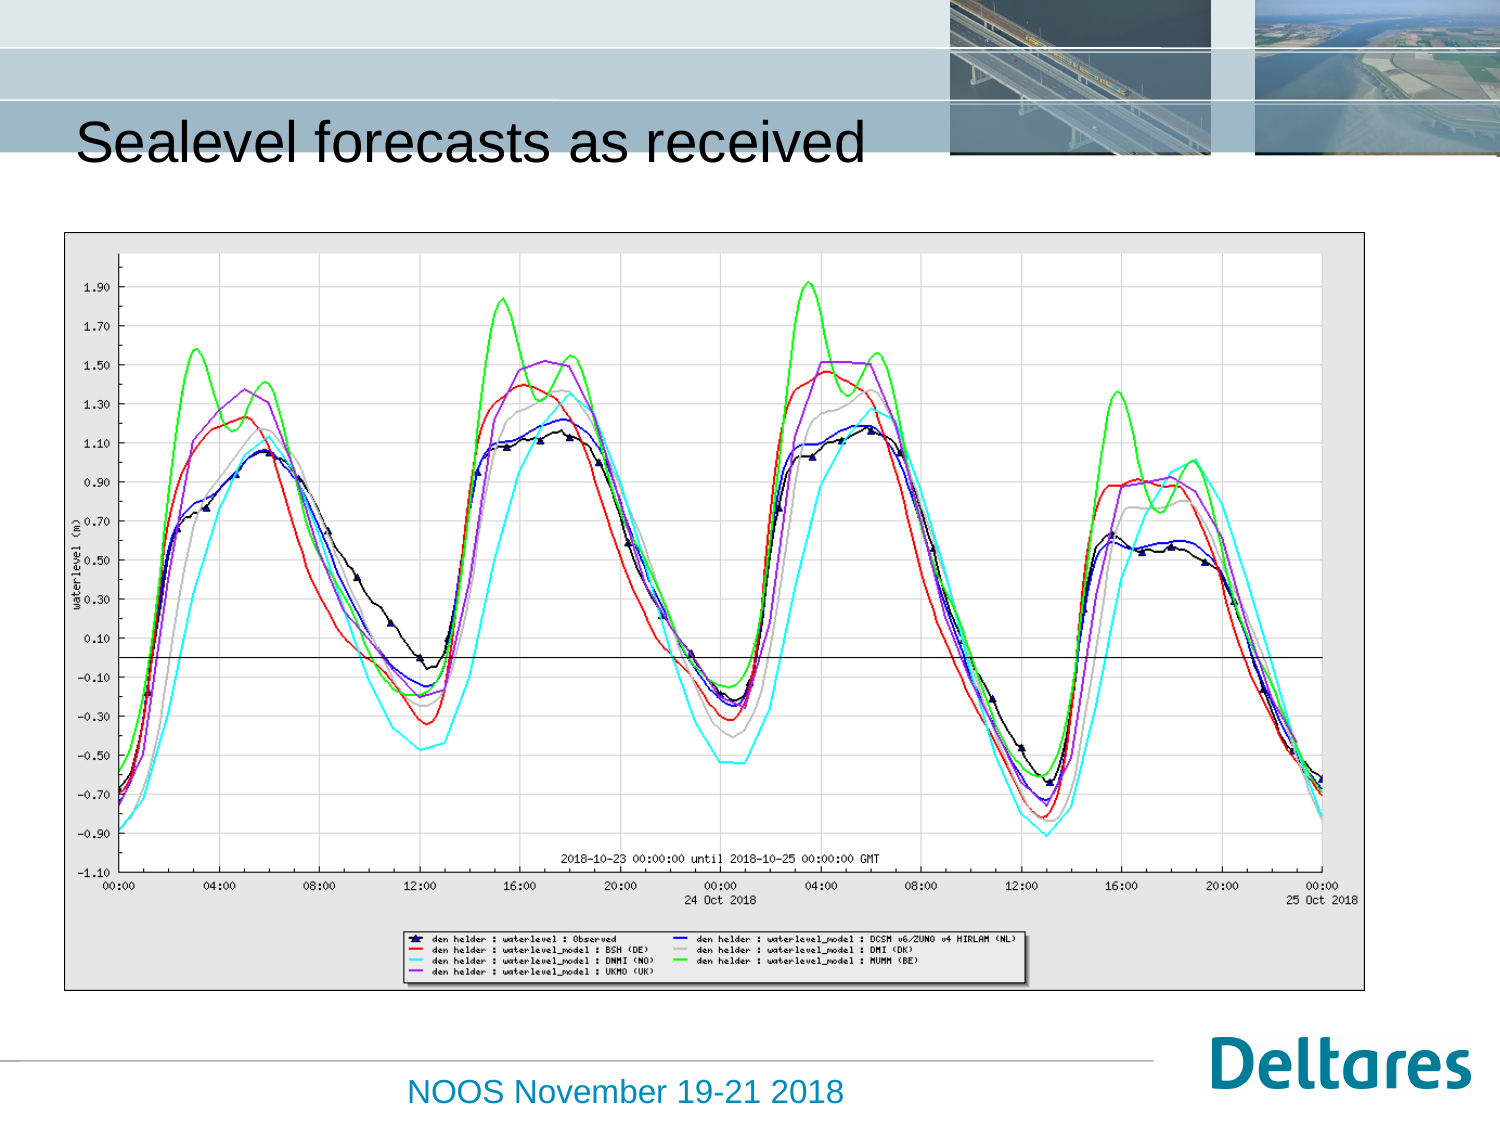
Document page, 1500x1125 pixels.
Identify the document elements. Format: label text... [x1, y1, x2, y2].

picture [1419, 1058, 1430, 1064]
picture [1353, 1058, 1367, 1081]
picture [1464, 1083, 1471, 1089]
picture [1308, 1037, 1323, 1089]
picture [1270, 1058, 1281, 1064]
picture [1222, 1046, 1243, 1080]
picture [1237, 1037, 1301, 1089]
picture [1425, 153, 1500, 157]
picture [1330, 1037, 1471, 1089]
picture [64, 231, 1365, 991]
title Sealevel forecasts as received [75, 44, 1425, 233]
